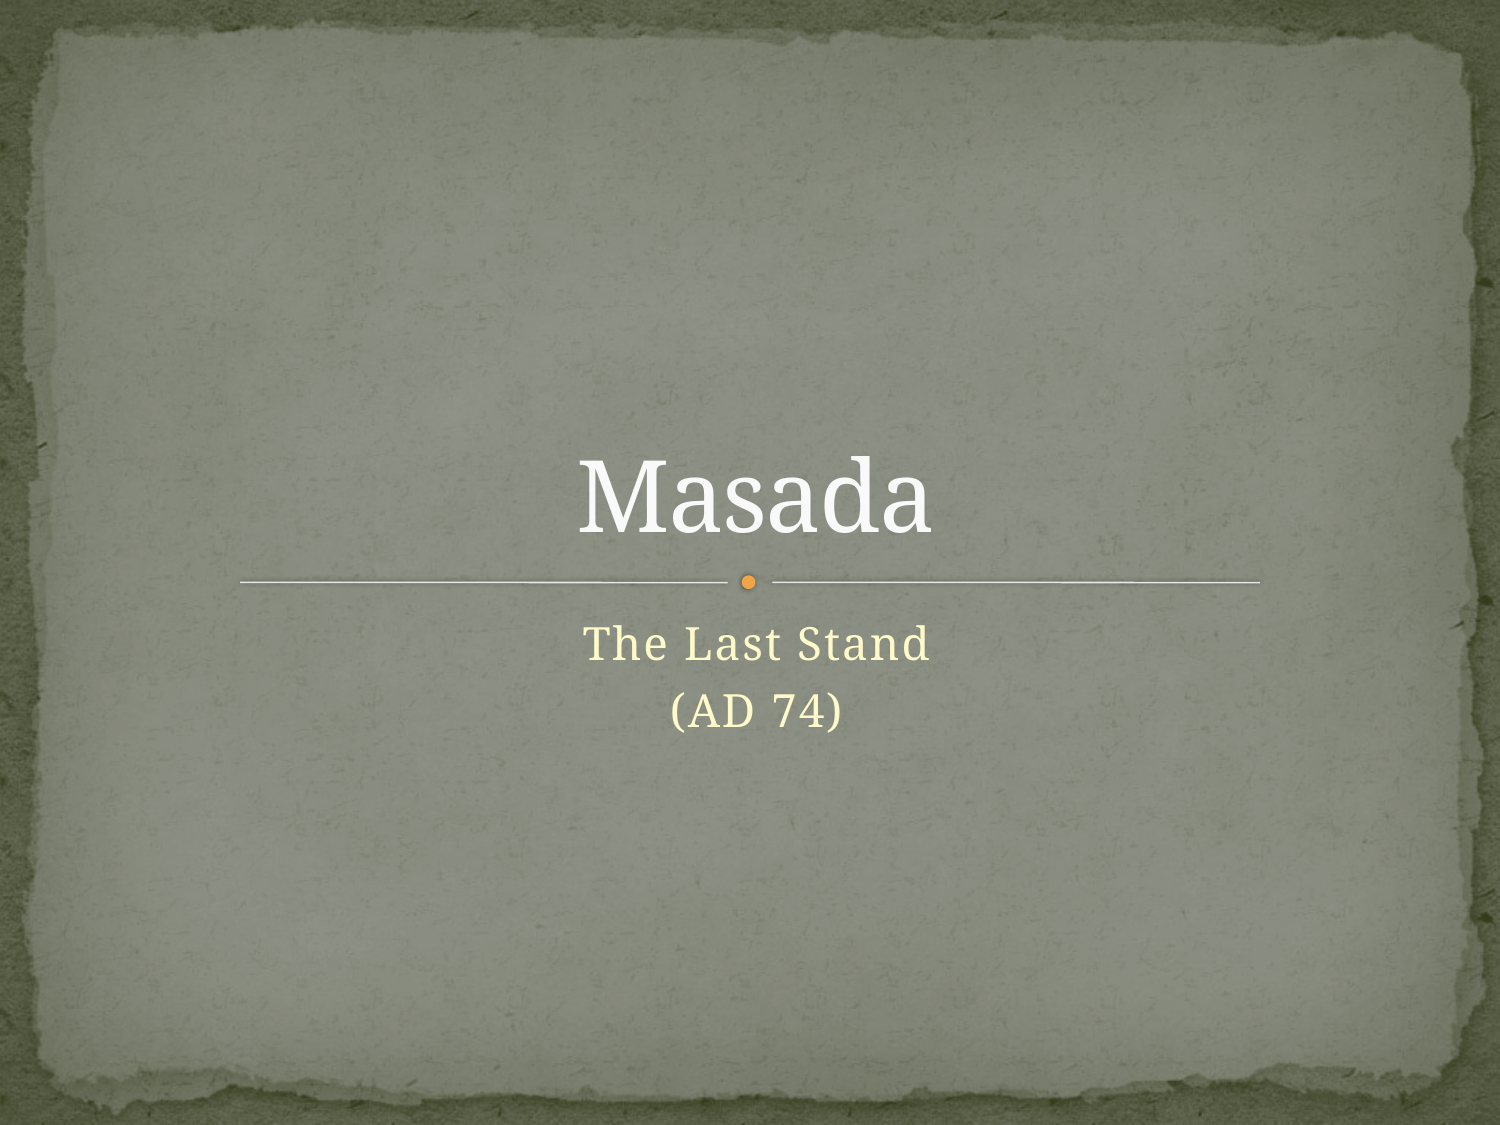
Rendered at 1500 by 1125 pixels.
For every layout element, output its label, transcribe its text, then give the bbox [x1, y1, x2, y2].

title Masada [74, 235, 1438, 561]
subtitle The Last Stand (AD 74) [75, 606, 1438, 795]
